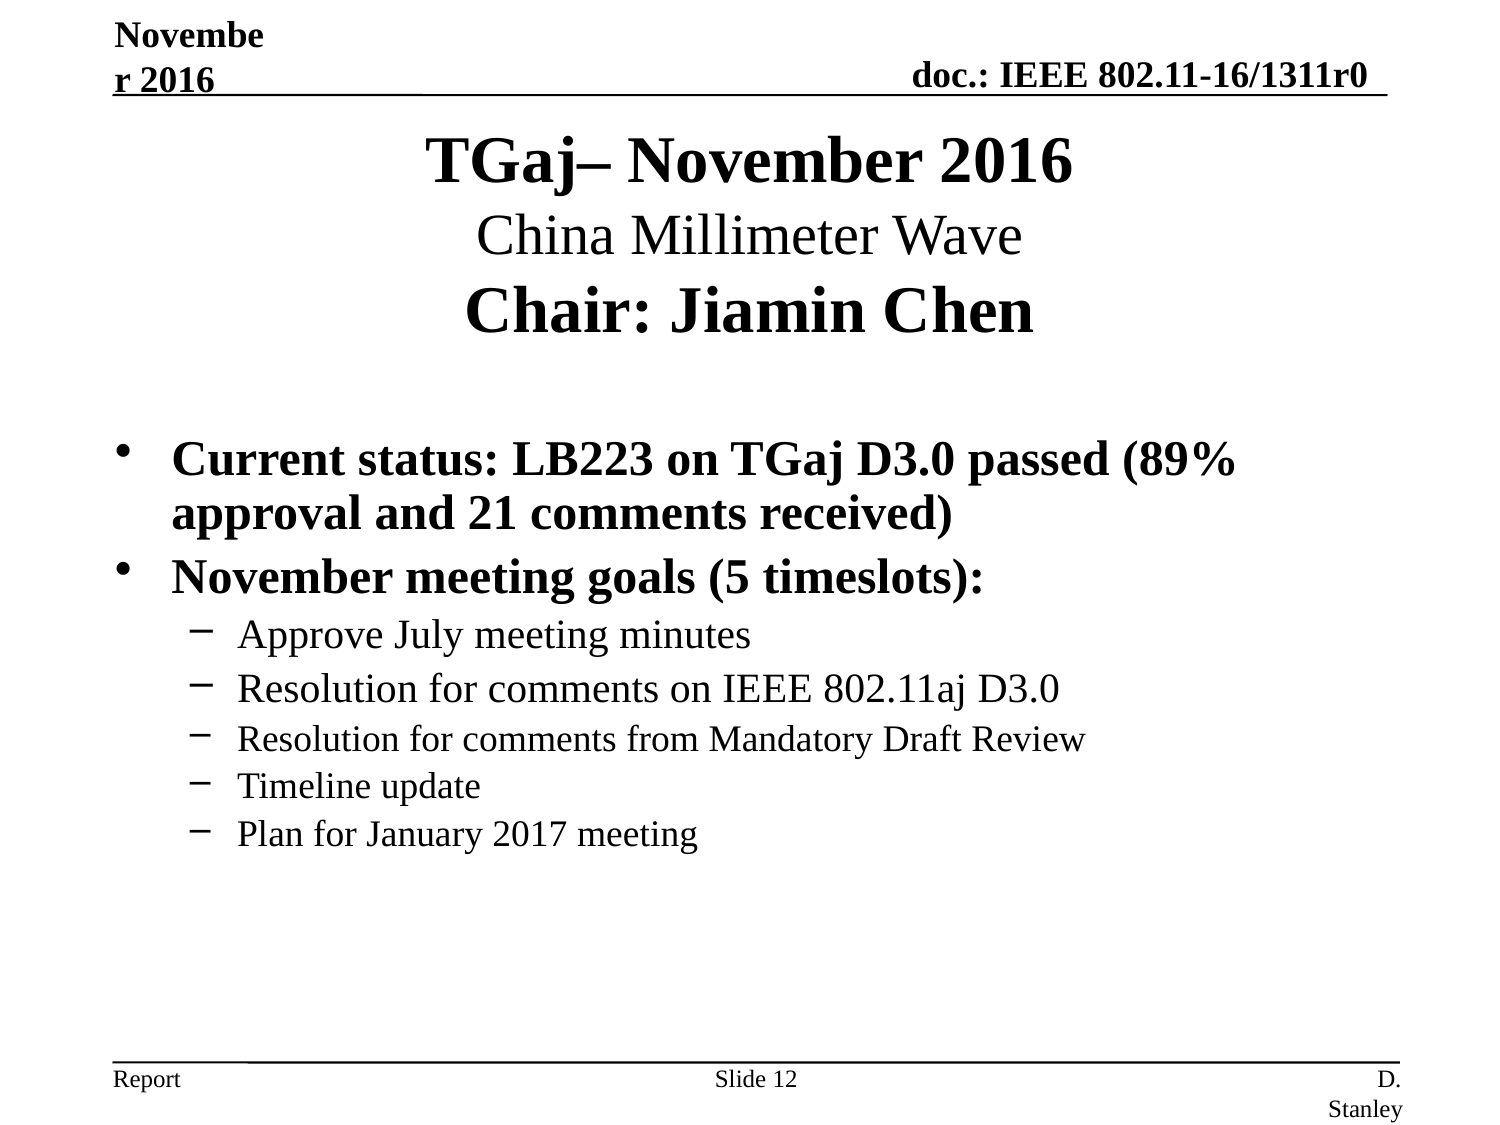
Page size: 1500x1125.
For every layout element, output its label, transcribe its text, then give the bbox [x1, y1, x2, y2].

footer D. Stanley, HP Enterprise [1325, 1062, 1402, 1093]
slide_number Slide 12 [712, 1062, 800, 1093]
list Current status: LB223 on TGaj D3.0 passed (89% approval and 21 comments received) November meeting goals (5 timeslots): Approve July meeting minutes Resolution for comments on IEEE 802.11aj D3.0 Resolution for comments from Mandatory Draft Review Timeline update Plan for January 2017 meeting [99, 425, 1450, 1050]
title TGaj– November 2016 China Millimeter Wave Chair: Jiamin Chen [112, 125, 1388, 338]
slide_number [114, 54, 269, 100]
